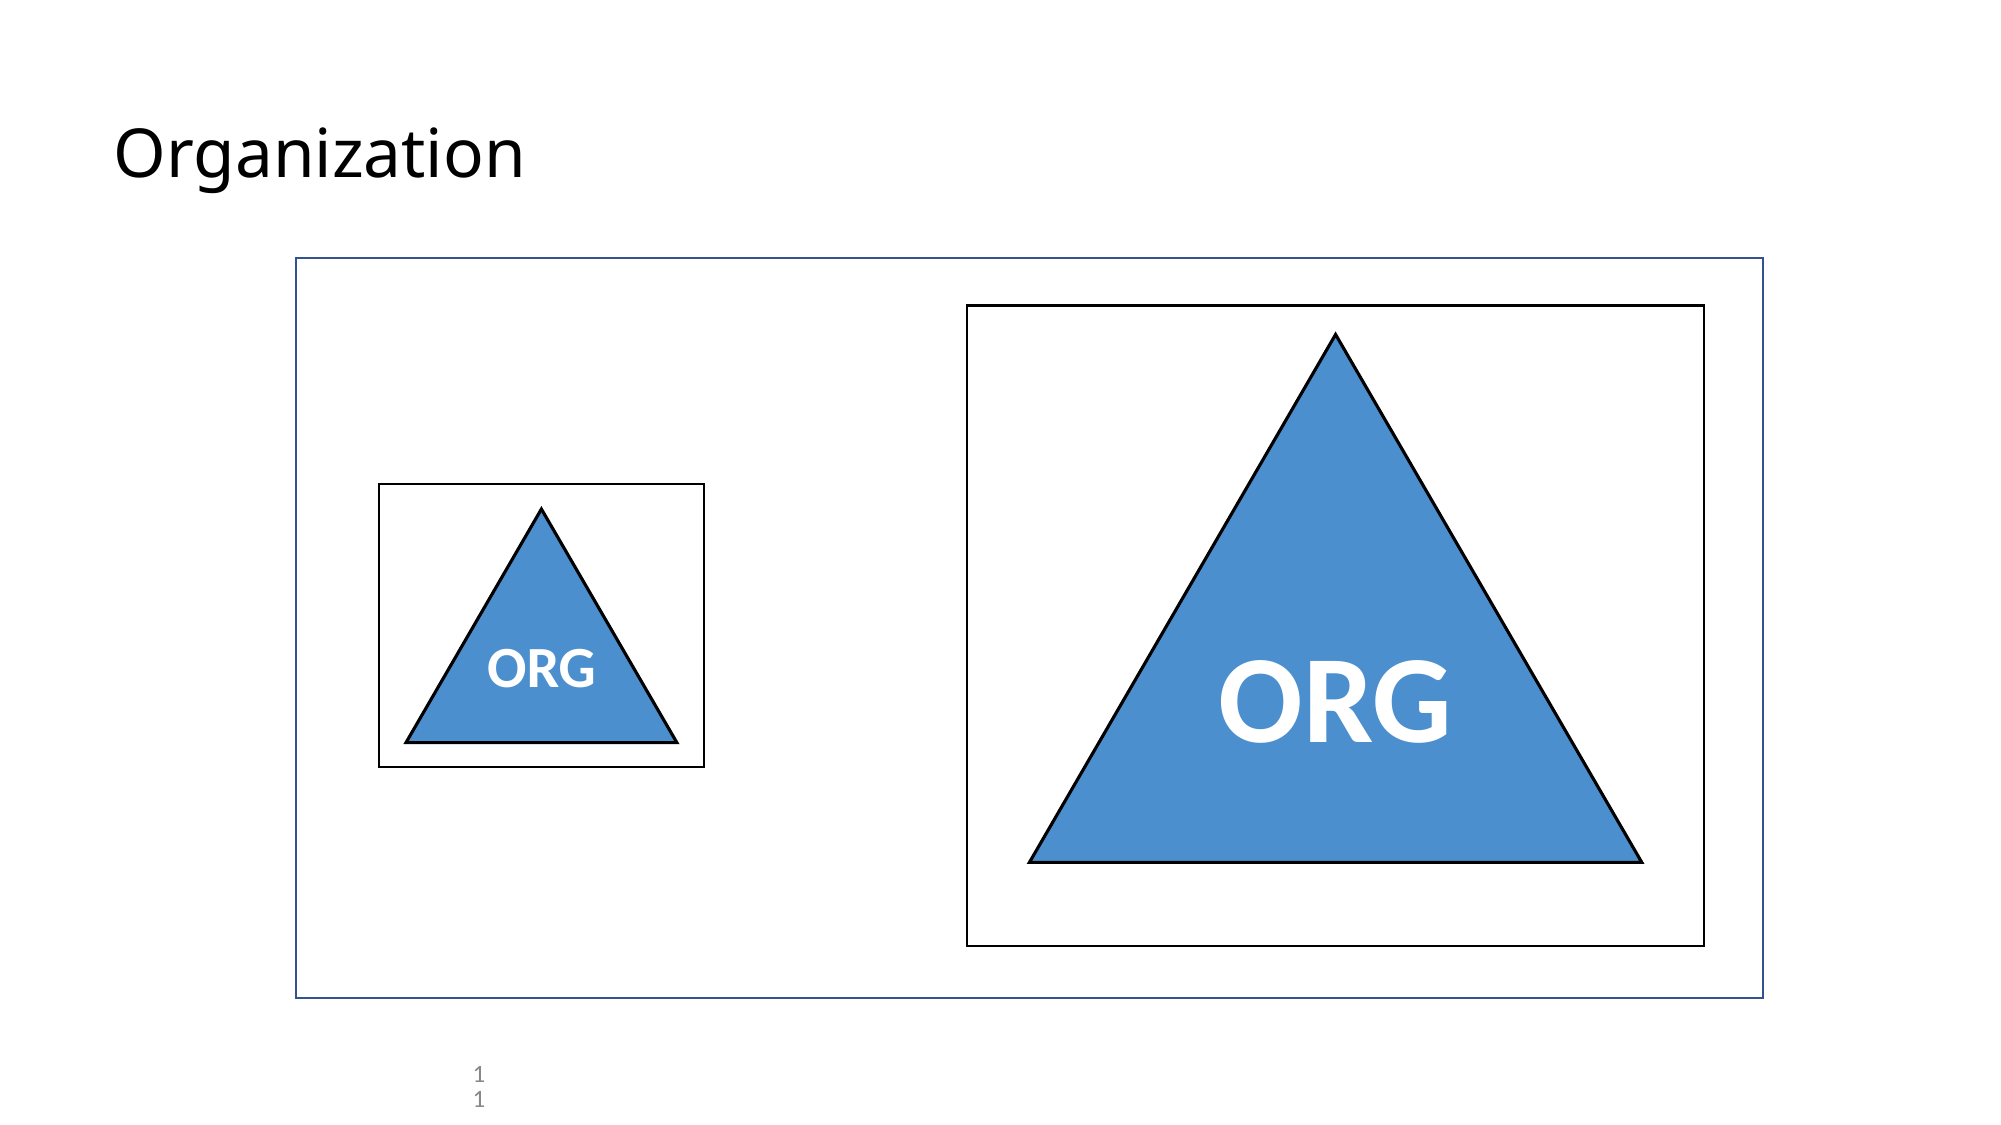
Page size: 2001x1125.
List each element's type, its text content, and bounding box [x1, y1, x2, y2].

title Organization [113, 118, 1887, 202]
text_box ORG [1029, 334, 1642, 863]
text_box [378, 484, 705, 768]
text_box [295, 258, 1763, 999]
slide_number 11 [464, 1050, 496, 1096]
text_box ORG [406, 509, 677, 743]
text_box [967, 305, 1705, 947]
